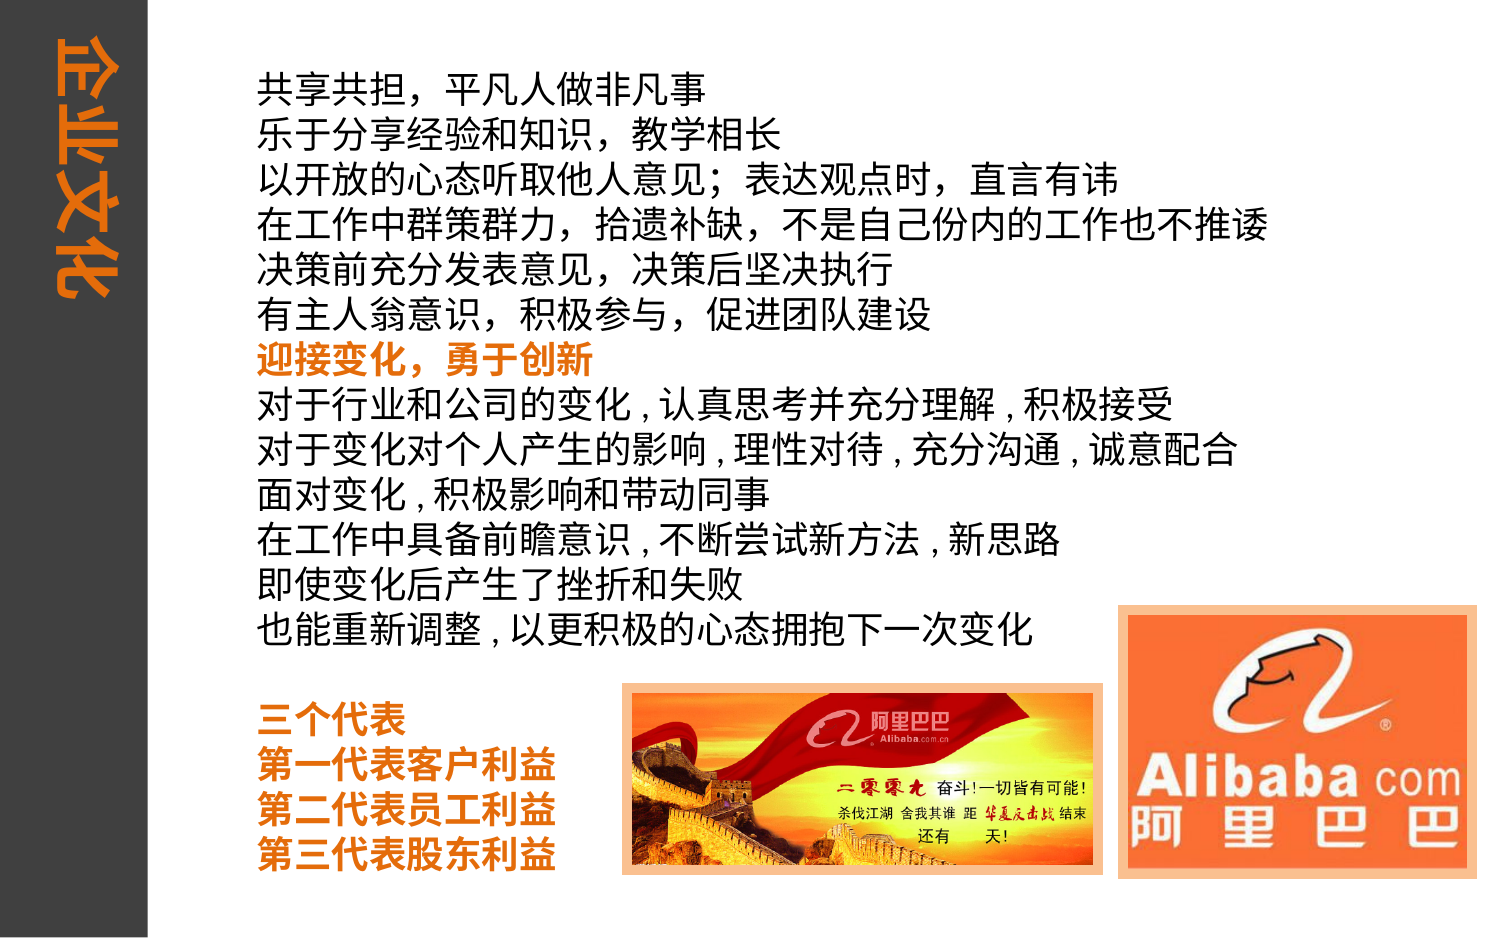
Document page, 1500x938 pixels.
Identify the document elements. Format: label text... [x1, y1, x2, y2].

text_box 企业文化 [25, 19, 137, 363]
text_box 共享共担，平凡人做非凡事 乐于分享经验和知识，教学相长 以开放的心态听取他人意见；表达观点时，直言有讳 在工作中群策群力，拾遗补缺，不是自己份内的工作也不推诿 决策前充分发表意见，决策后坚决执行 有主人翁意识，积极参与，促进团队建设 迎接变化，勇于创新 对于行业和公司的变化,认真思考并充分理解,积极接受 对于变化对个人产生的影响,理性对待,充分沟通,诚意配合 面对变化,积极影响和带动同事 在工作中具备前瞻意识,不断尝试新方法,新思路 即使变化后产生了挫折和失败 也能重新调整,以更积极的心态拥抱下一次变化 三个代表 第一代表客户利益 第二代表员工利益 第三代表股东利益 [242, 58, 1424, 929]
picture [631, 692, 1094, 866]
picture [1127, 614, 1468, 870]
